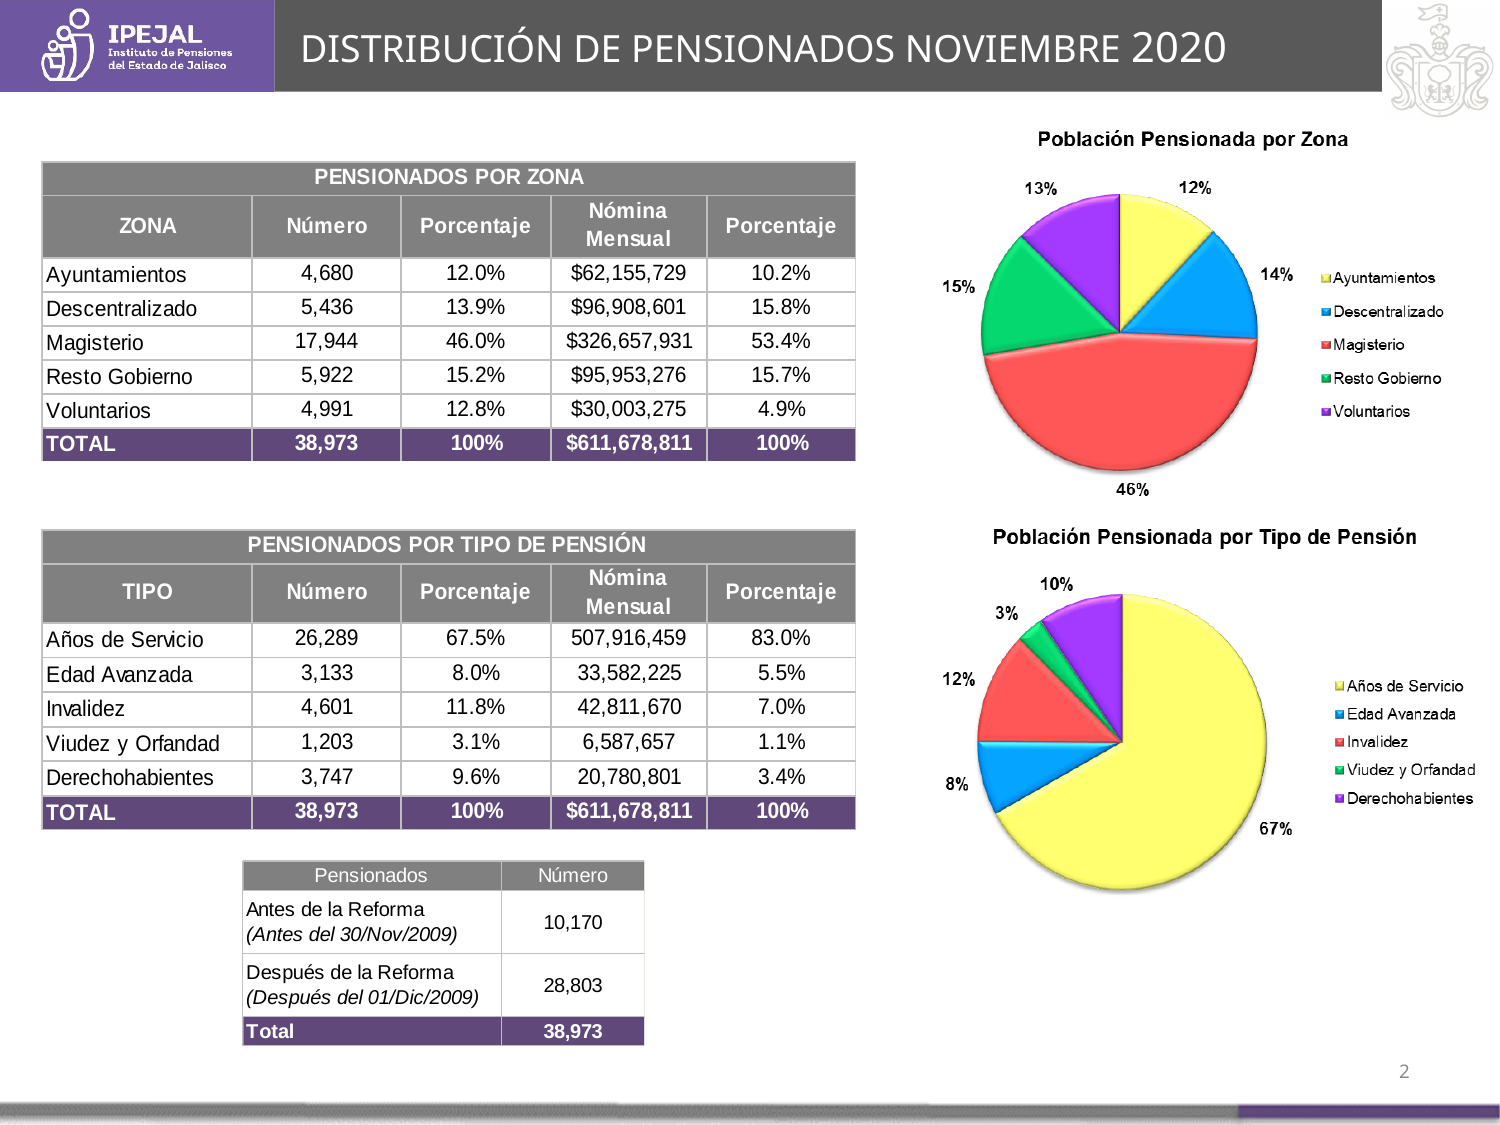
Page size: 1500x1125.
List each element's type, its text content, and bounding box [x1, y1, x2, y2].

picture [242, 860, 646, 1047]
picture [41, 528, 858, 832]
text_box DISTRIBUCIÓN DE PENSIONADOS NOVIEMBRE 2020 [285, 19, 1500, 74]
picture [0, 0, 275, 92]
picture [0, 1096, 1500, 1125]
picture [41, 160, 858, 463]
slide_number 2 [1074, 1042, 1425, 1103]
picture [897, 113, 1493, 933]
